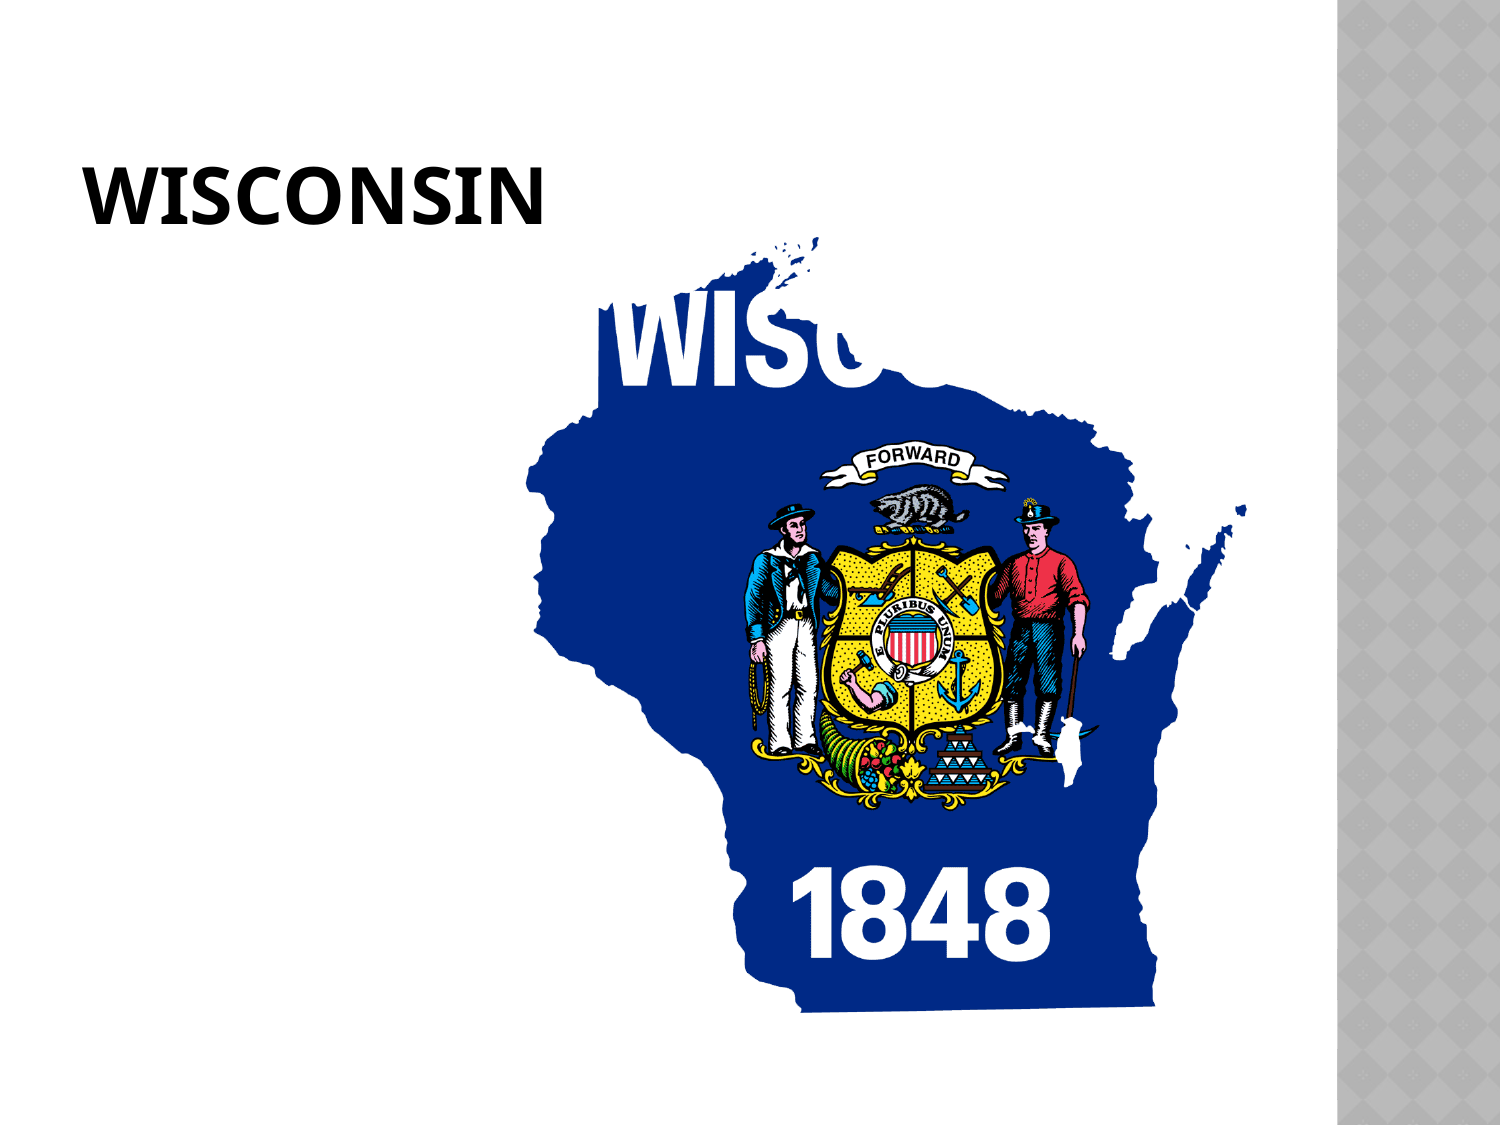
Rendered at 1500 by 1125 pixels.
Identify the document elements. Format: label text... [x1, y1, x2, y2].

title wisconsin [75, 52, 1263, 240]
picture [524, 237, 1247, 1013]
